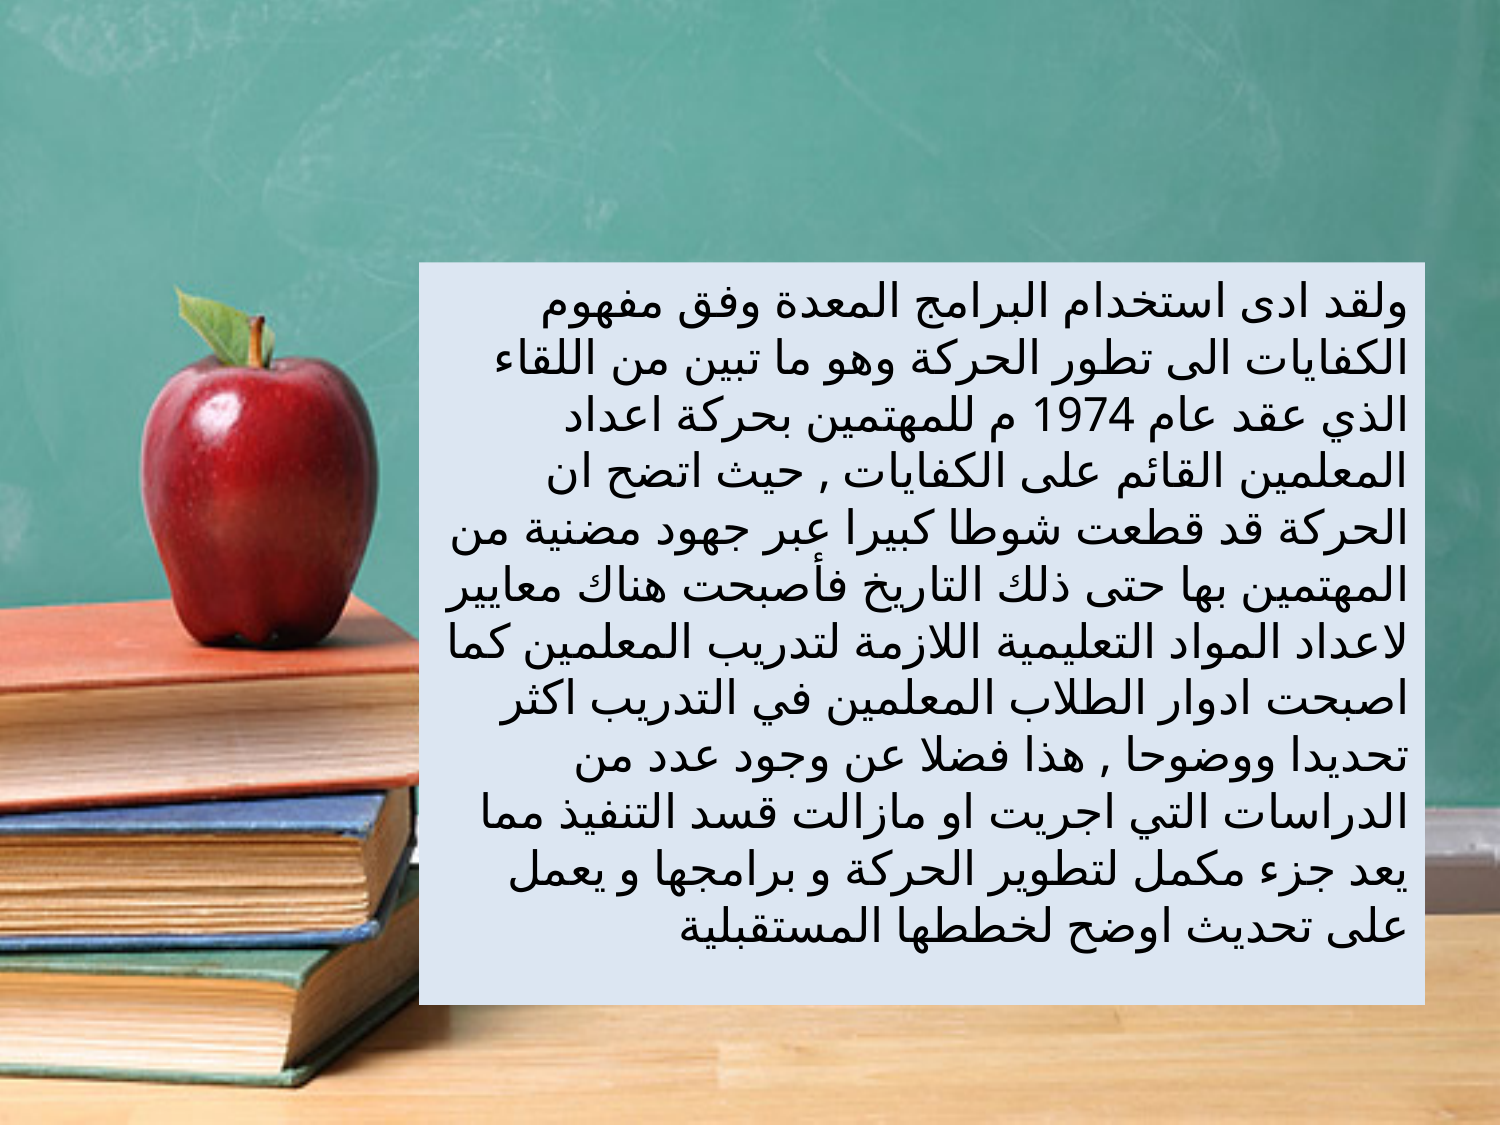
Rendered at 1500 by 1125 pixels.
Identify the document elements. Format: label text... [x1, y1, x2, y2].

picture [0, 0, 1500, 1125]
list ولقد ادى استخدام البرامج المعدة وفق مفهوم الكفايات الى تطور الحركة وهو ما تبين من اللقاء الذي عقد عام 1974 م للمهتمين بحركة اعداد المعلمين القائم على الكفايات , حيث اتضح ان الحركة قد قطعت شوطا كبيرا عبر جهود مضنية من المهتمين بها حتى ذلك التاريخ فأصبحت هناك معايير لاعداد المواد التعليمية اللازمة لتدريب المعلمين كما اصبحت ادوار الطلاب المعلمين في التدريب اكثر تحديدا ووضوحا , هذا فضلا عن وجود عدد من الدراسات التي اجريت او مازالت قسد التنفيذ مما يعد جزء مكمل لتطوير الحركة و برامجها و يعمل على تحديث اوضح لخططها المستقبلية [419, 262, 1425, 1005]
